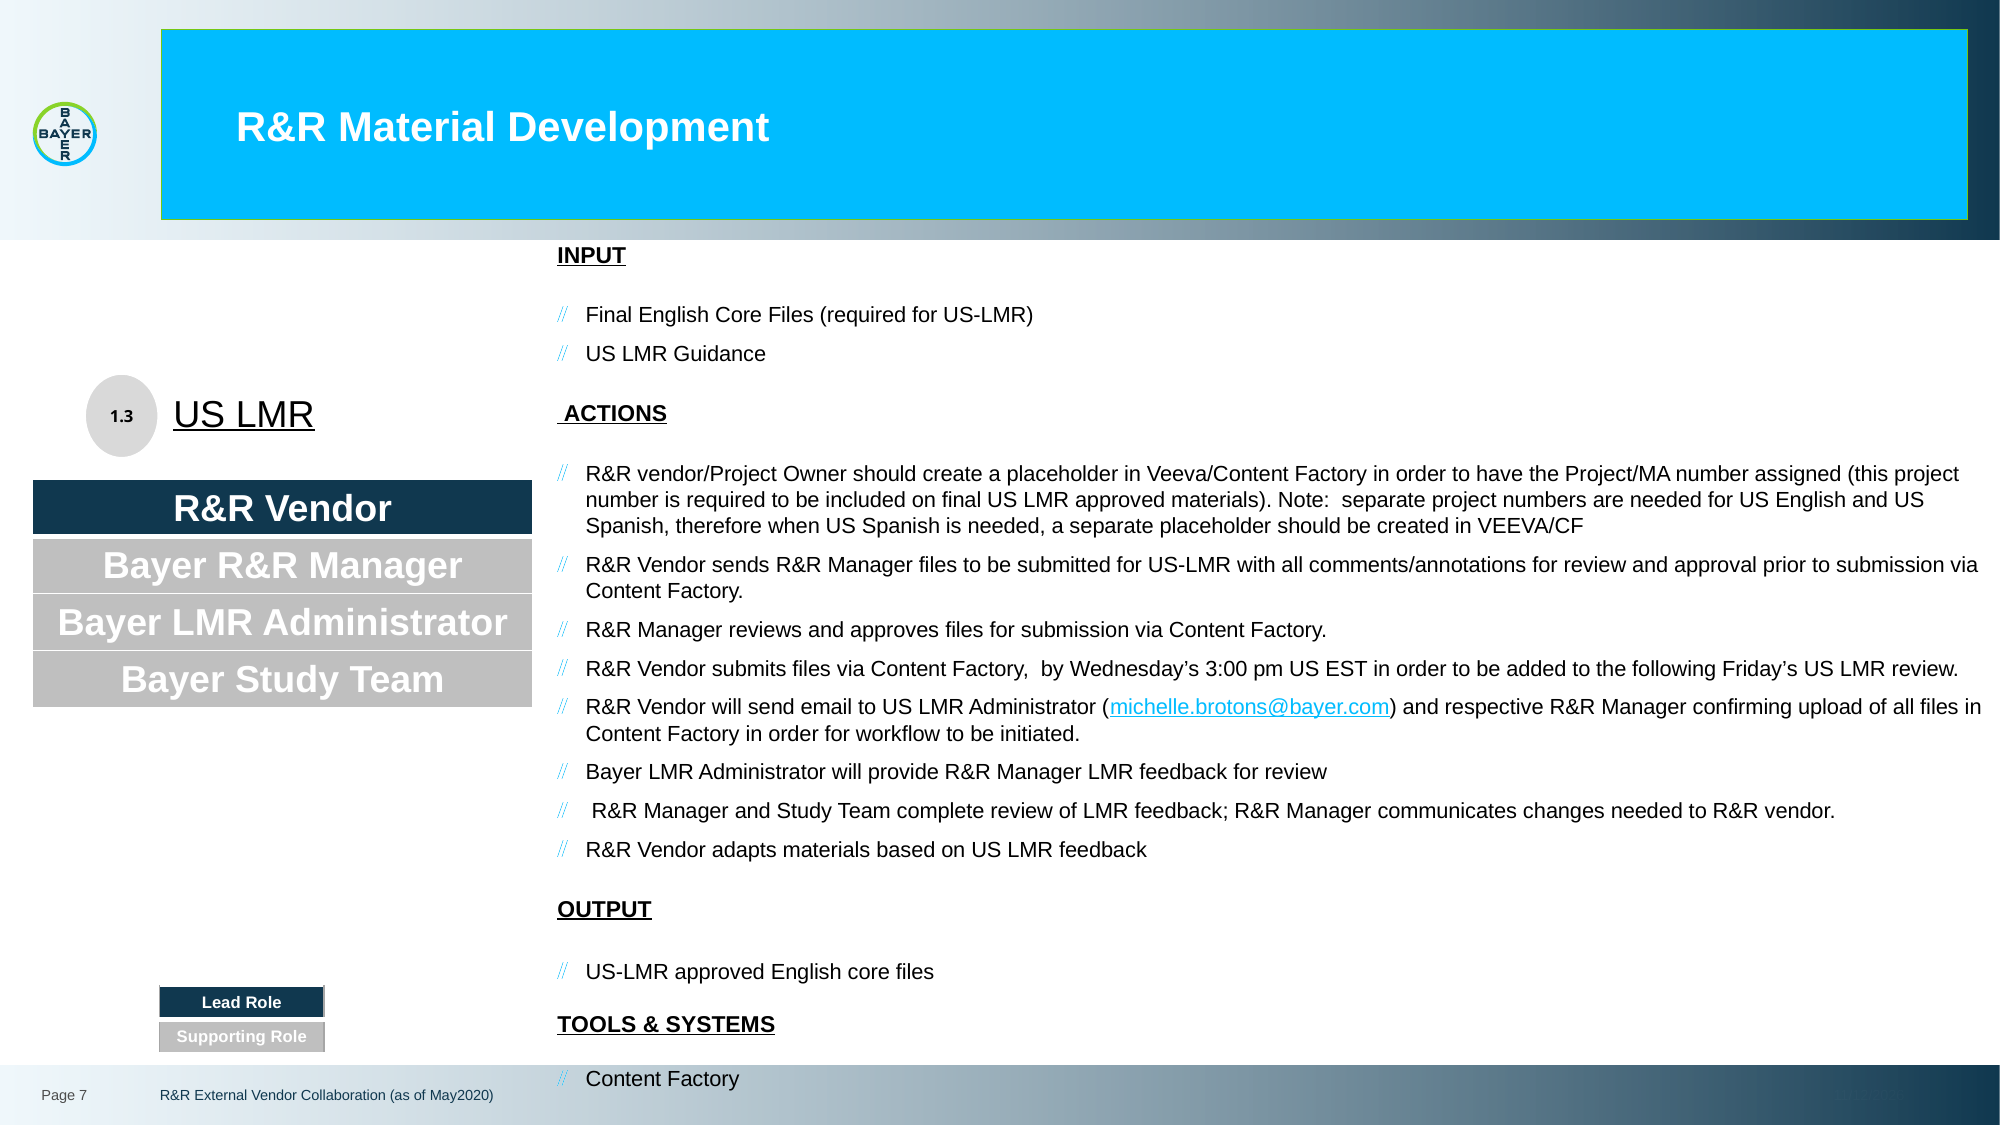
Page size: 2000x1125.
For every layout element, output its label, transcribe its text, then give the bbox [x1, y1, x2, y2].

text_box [83, 372, 160, 460]
slide_number Page 7 [32, 1085, 97, 1104]
picture [557, 556, 568, 572]
footer R&R External Vendor Collaboration (as of May2020) [159, 1085, 557, 1104]
picture [557, 306, 568, 322]
title R&R Material Development [161, 29, 1968, 220]
table_cell Bayer Study Team [33, 651, 532, 707]
text_box US LMR [173, 389, 557, 464]
picture [557, 659, 568, 676]
text_box INPUT Final English Core Files (required for US-LMR) US LMR Guidance ACTIONS R&R vendor/Project Owner should create a placeholder in Veeva/Content Factory in order to have the Project/MA number assigned (this project number is required to be included on final US LMR approved materials). Note: separate project numbers are needed for US English and US Spanish, therefore when US Spanish is needed, a separate placeholder should be created in VEEVA/CF R&R Vendor sends R&R Manager files to be submitted for US-LMR with all comments/annotations for review and approval prior to submission via Content Factory. R&R Manager reviews and approves files for submission via Content Factory. R&R Vendor submits files via Content Factory, by Wednesday’s 3:00 pm US EST in order to be added to the following Friday’s US LMR review. R&R Vendor will send email to US LMR Administrator (michelle.brotons@bayer.com) and respective R&R Manager confirming upload of all files in Content Factory in order for workflow to be initiated. Bayer LMR Administrator will provide R&R Manager LMR feedback for review R&R Manager and Study Team complete review of LMR feedback; R&R Manager communicates changes needed to R&R vendor. R&R Vendor adapts materials based on US LMR feedback OUTPUT US-LMR approved English core files TOOLS & SYSTEMS Content Factory [557, 240, 1988, 1125]
table_header Lead Role [160, 987, 323, 1017]
picture [557, 802, 568, 818]
table_cell Bayer R&R Manager [33, 539, 532, 593]
picture [557, 763, 568, 779]
picture [557, 345, 568, 361]
table_cell Supporting Role [160, 1022, 323, 1052]
picture [557, 840, 568, 857]
picture [557, 464, 568, 481]
table_cell Bayer LMR Administrator [33, 594, 532, 650]
picture [557, 1070, 568, 1086]
picture [557, 621, 568, 637]
picture [64, 105, 81, 111]
picture [557, 962, 568, 979]
table_header R&R Vendor [33, 480, 532, 534]
picture [557, 698, 568, 714]
